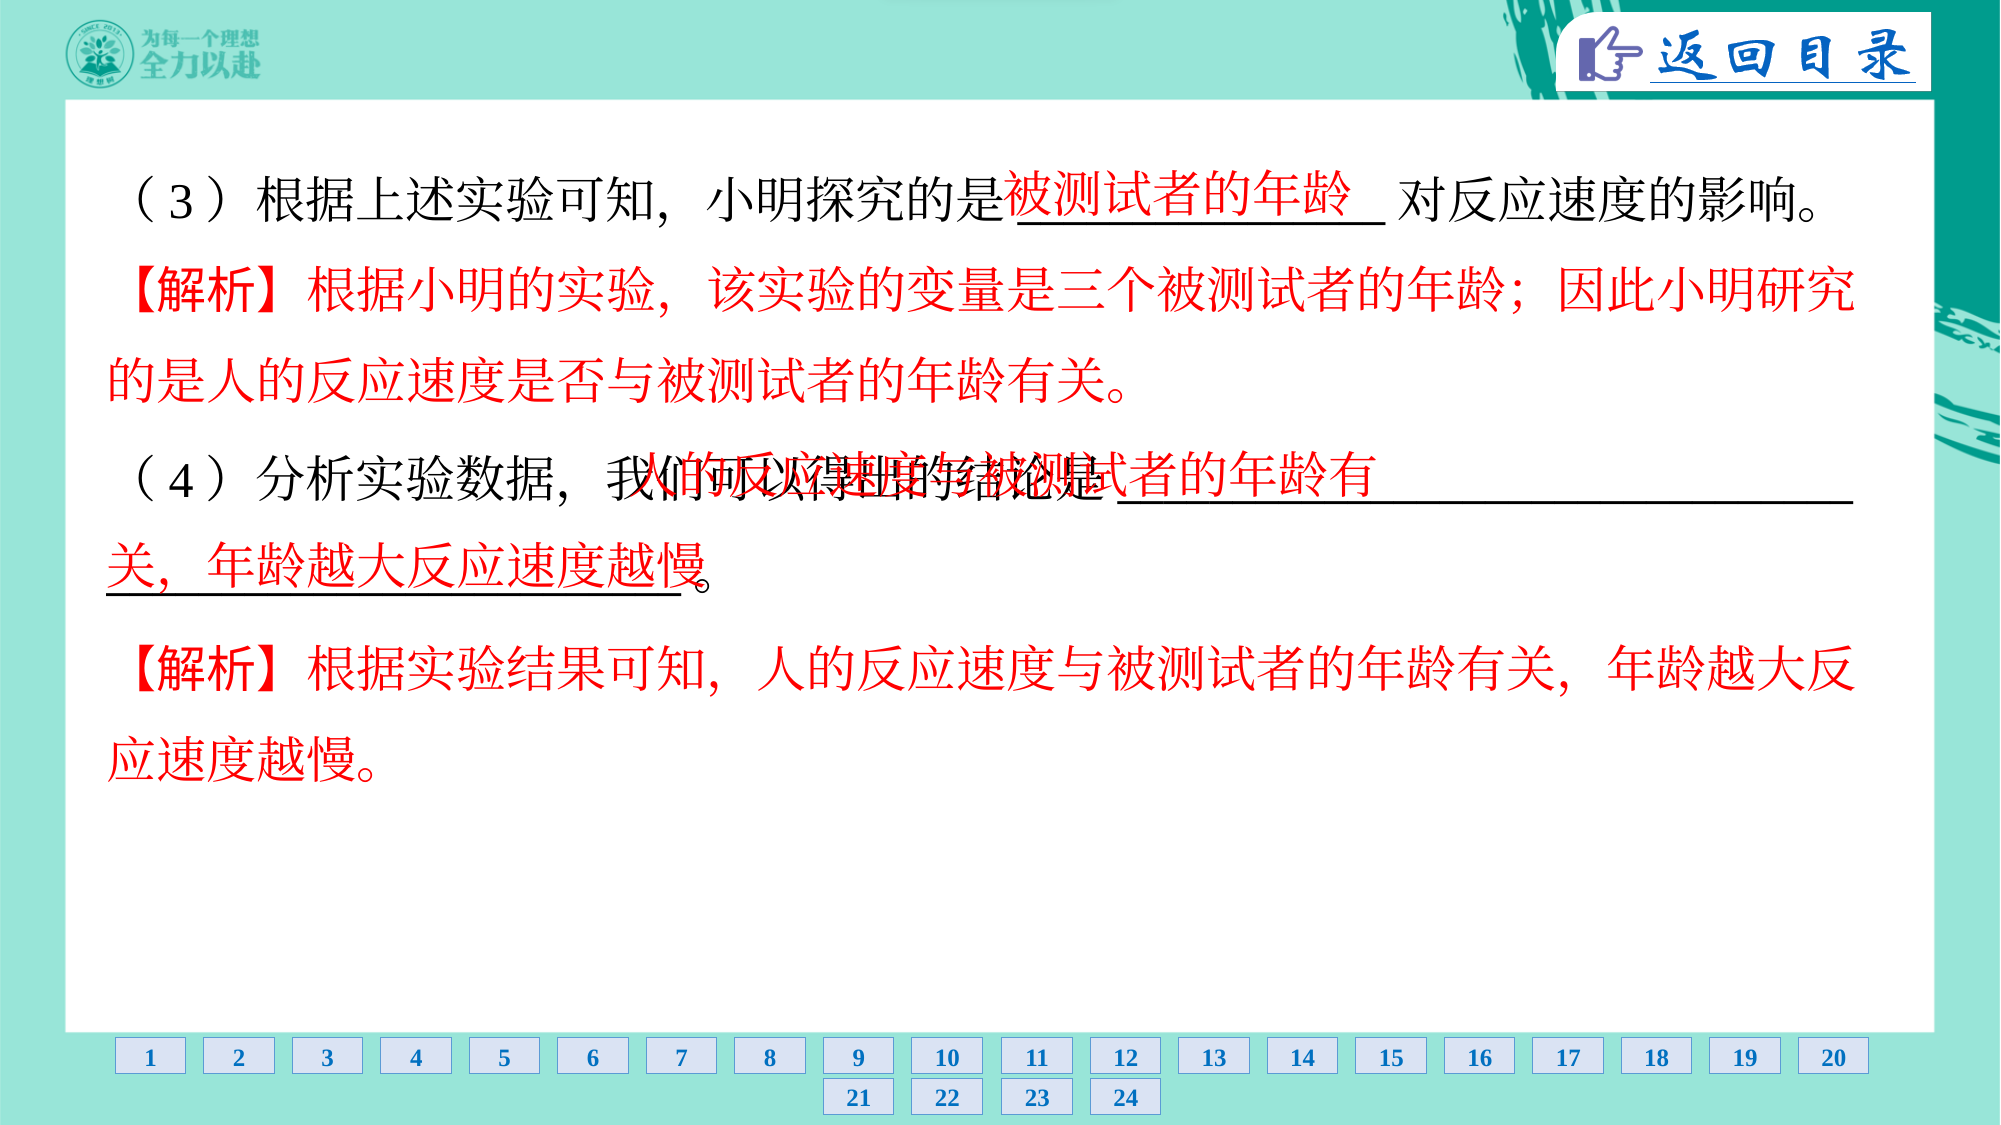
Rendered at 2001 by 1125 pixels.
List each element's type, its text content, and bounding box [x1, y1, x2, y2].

text_box （3）根据上述实验可知，小明探究的是________________对反应速度的影响。 [106, 140, 1895, 226]
text_box 【解析】根据小明的实验，该实验的变量是三个被测试者的年龄；因此小明研究 的是人的反应速度是否与被测试者的年龄有关。 [106, 226, 1895, 410]
text_box 人的反应速度与被测试者的年龄有 关，年龄越大反应速度越慢 [106, 411, 1894, 595]
text_box 被测试者的年龄 [984, 134, 1371, 223]
text_box （4）分析实验数据，我们可以得出的结论是________________________________ _________________________。 [106, 416, 1895, 600]
picture [0, 0, 2000, 1125]
text_box 【解析】根据实验结果可知，人的反应速度与被测试者的年龄有关，年龄越大反 应速度越慢。 [106, 605, 1895, 789]
